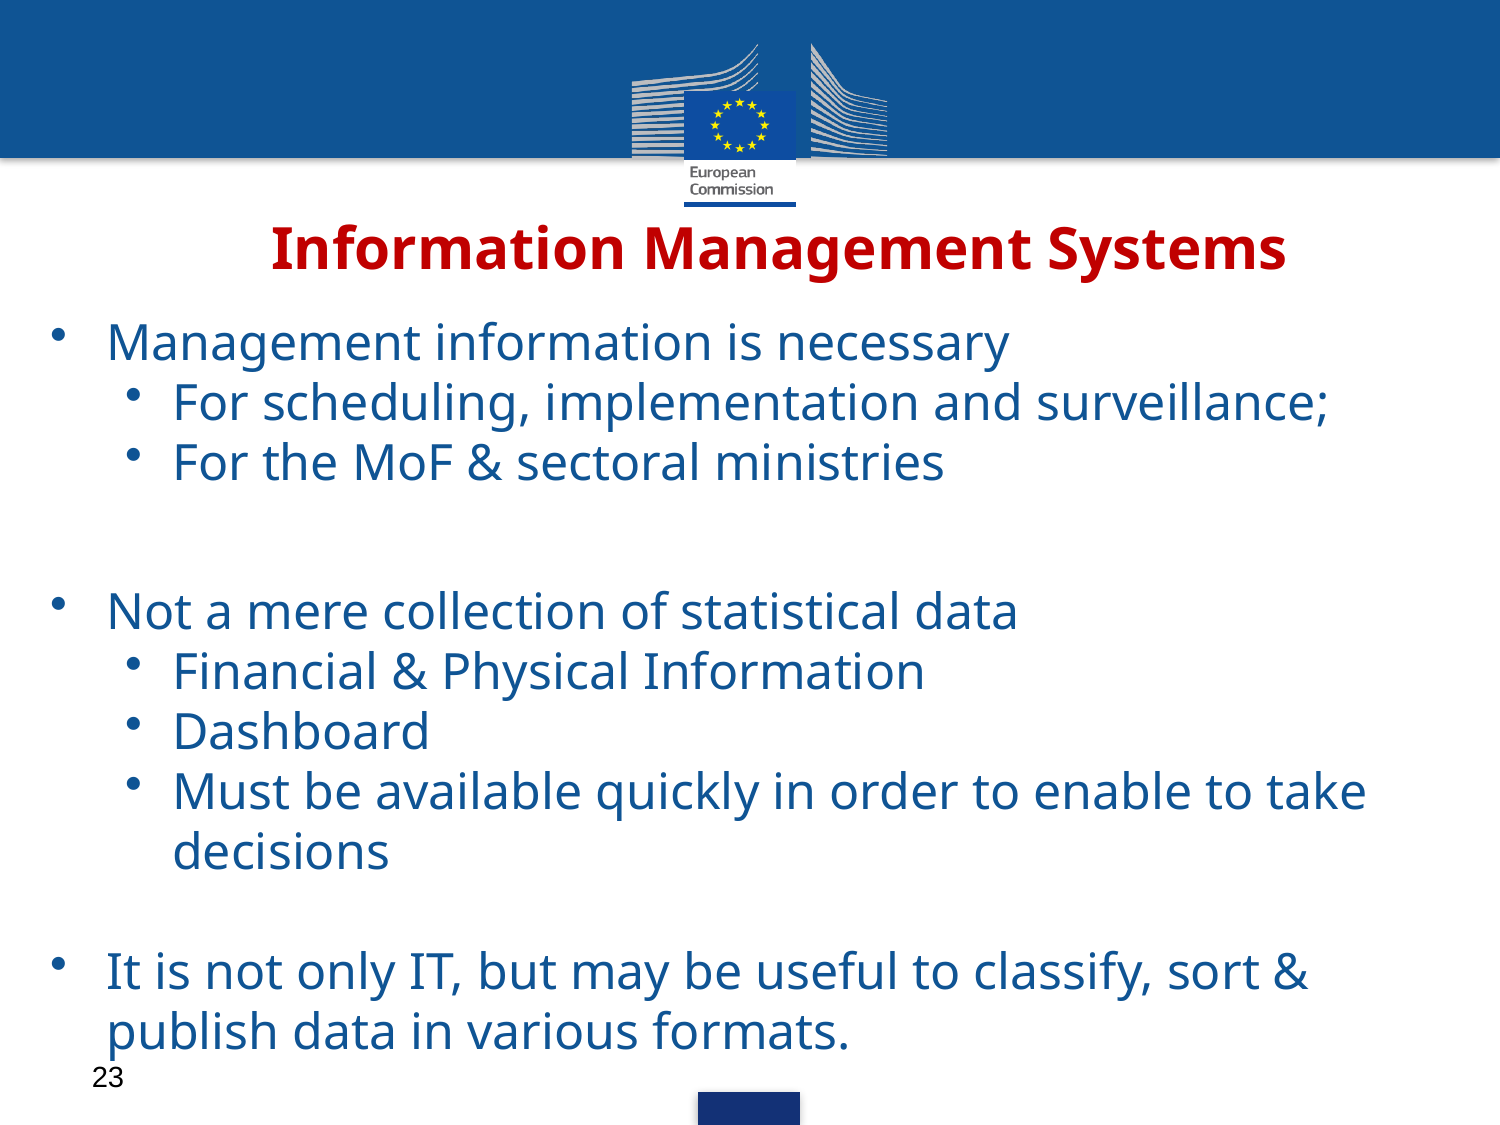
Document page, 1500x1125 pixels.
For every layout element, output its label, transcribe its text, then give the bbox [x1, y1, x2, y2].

title Information Management Systems [0, 164, 1500, 329]
list Management information is necessary For scheduling, implementation and surveillance; For the MoF & sectoral ministries Not a mere collection of statistical data Financial & Physical Information Dashboard Must be available quickly in order to enable to take decisions It is not only IT, but may be useful to classify, sort & publish data in various formats. [35, 302, 1500, 1024]
slide_number 23 [76, 1022, 553, 1102]
